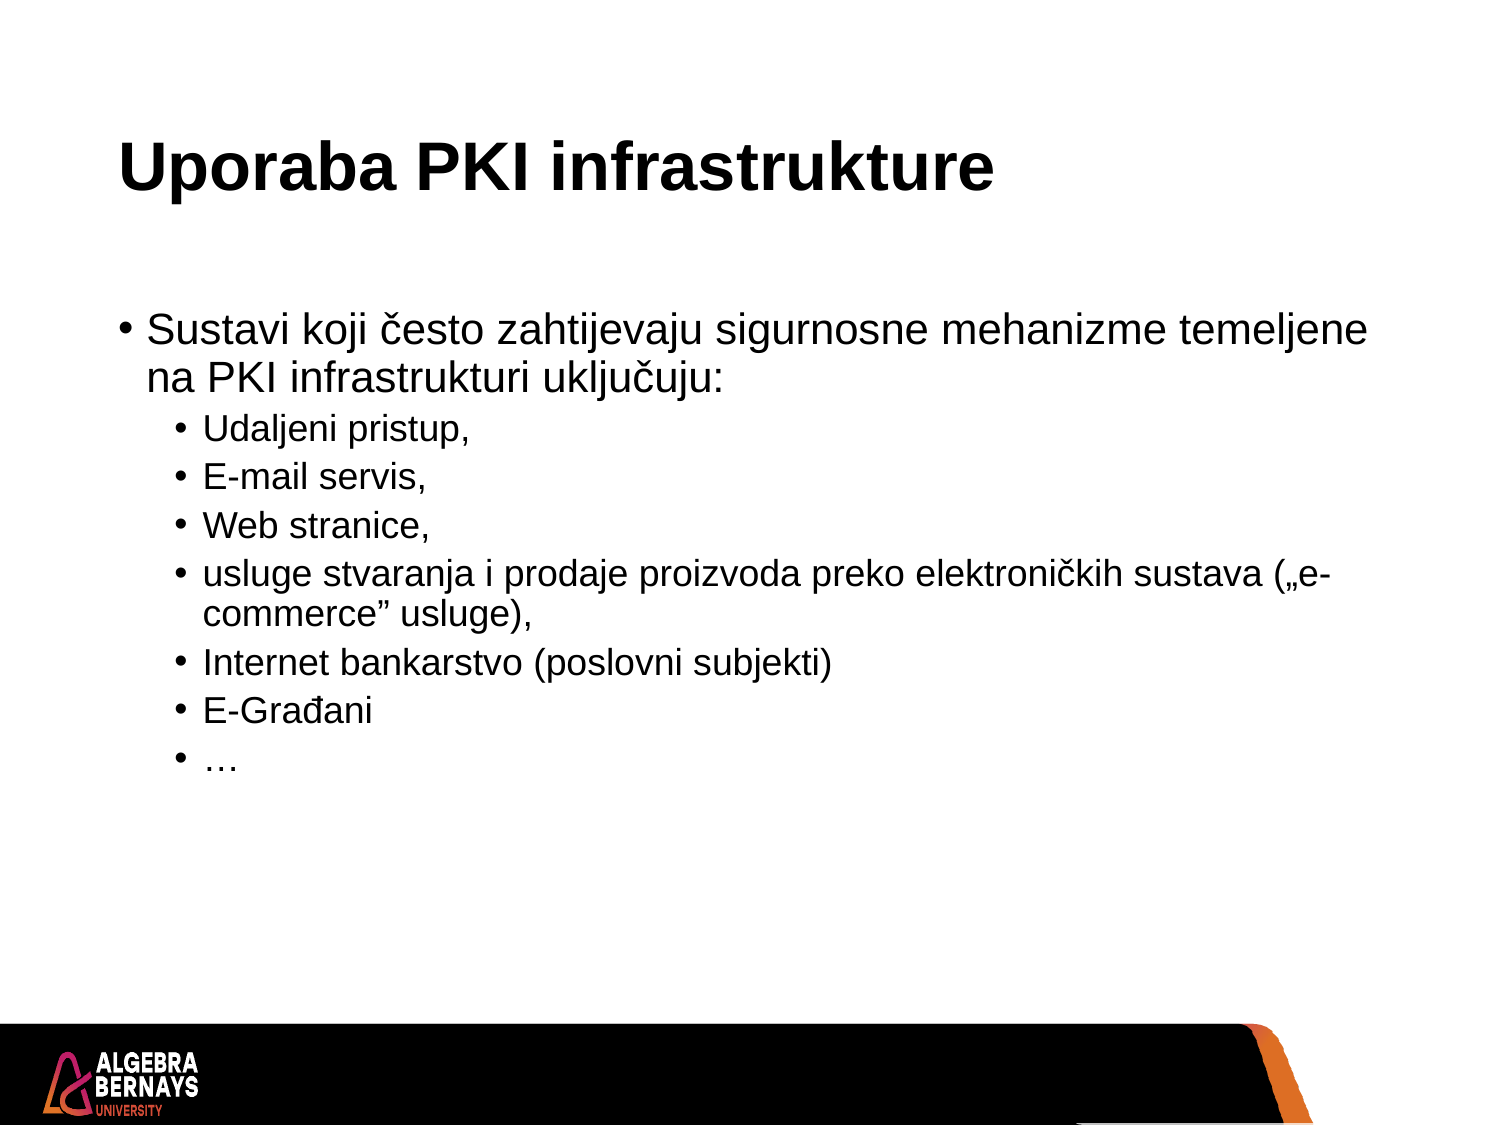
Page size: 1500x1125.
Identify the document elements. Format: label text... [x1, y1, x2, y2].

title Uporaba PKI infrastrukture [103, 59, 1397, 278]
picture [0, 1023, 1468, 1125]
list Sustavi koji često zahtijevaju sigurnosne mehanizme temeljene na PKI infrastrukturi uključuju: Udaljeni pristup, E-mail servis, Web stranice, usluge stvaranja i prodaje proizvoda preko elektroničkih sustava („e-commerce” usluge), Internet bankarstvo (poslovni subjekti) E-Građani … [103, 299, 1397, 1014]
